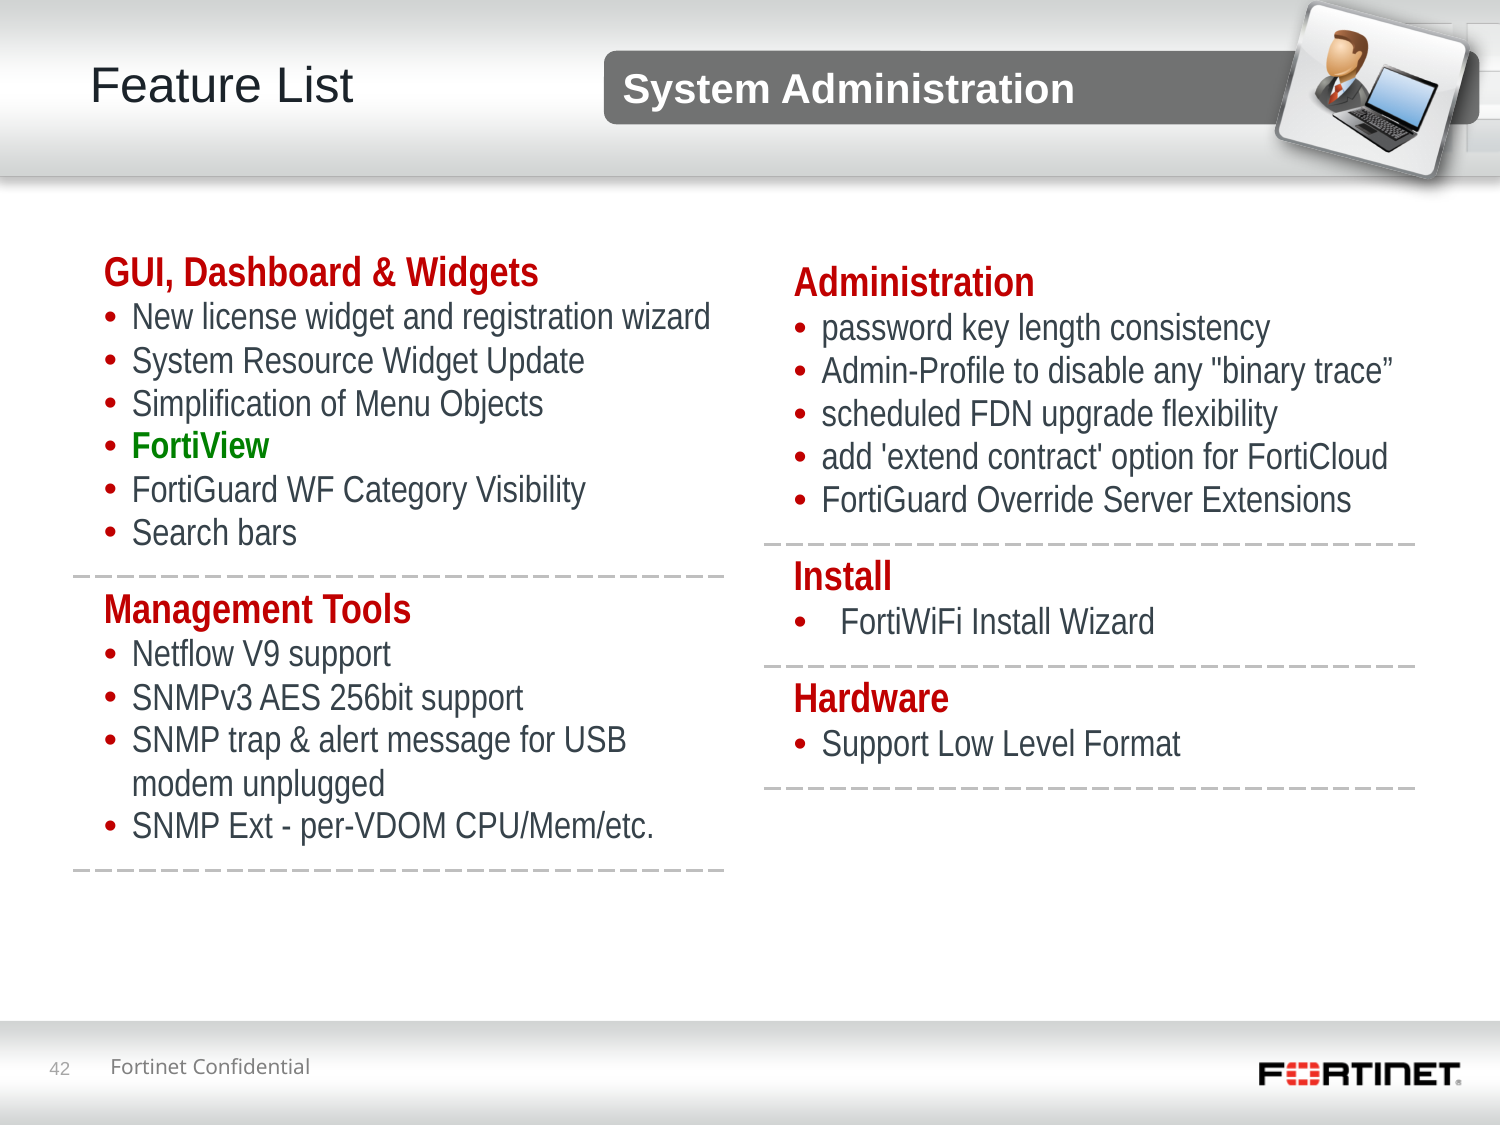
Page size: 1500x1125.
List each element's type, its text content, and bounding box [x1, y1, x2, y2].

table_header Administration password key length consistency Admin-Profile to disable any "binary trace” scheduled FDN upgrade flexibility add 'extend contract' option for FortiCloud FortiGuard Override Server Extensions [764, 250, 1418, 544]
table_header GUI, Dashboard & Widgets New license widget and registration wizard System Resource Widget Update Simplification of Menu Objects FortiView FortiGuard WF Category Visibility Search bars [75, 240, 727, 577]
picture [0, 0, 1500, 1125]
table_cell Hardware Support Low Level Format [764, 666, 1418, 788]
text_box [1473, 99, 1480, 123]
table_cell Install FortiWiFi Install Wizard [764, 544, 1418, 666]
title Feature List [75, 45, 1283, 138]
text_box System Administration [603, 50, 1283, 125]
table_cell Management Tools Netflow V9 support SNMPv3 AES 256bit support SNMP trap & alert message for USB modem unplugged SNMP Ext - per-VDOM CPU/Mem/etc. [75, 577, 727, 871]
